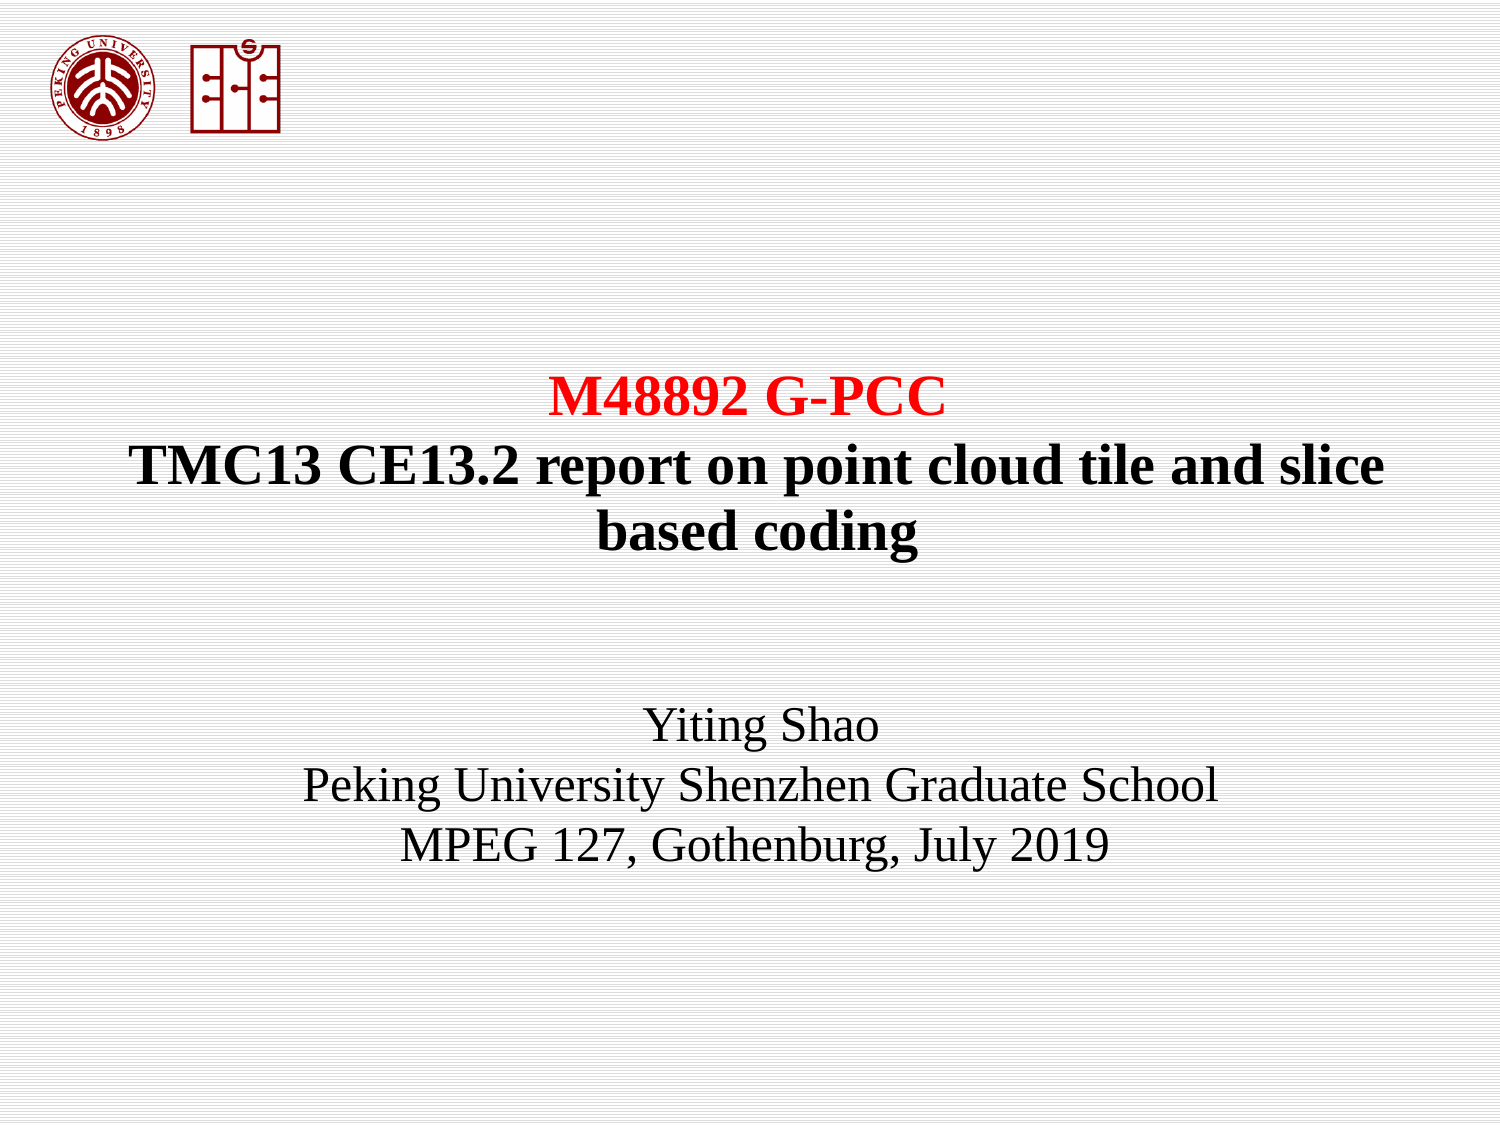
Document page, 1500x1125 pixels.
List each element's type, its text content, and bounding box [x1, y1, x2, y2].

text_box Yiting Shao Peking University Shenzhen Graduate School MPEG 127, Gothenburg, July 2019 [181, 684, 1341, 879]
text_box M48892 G-PCC TMC13 CE13.2 report on point cloud tile and slice based coding [63, 300, 1452, 624]
text_box [102, 104, 1377, 231]
picture [48, 33, 283, 142]
